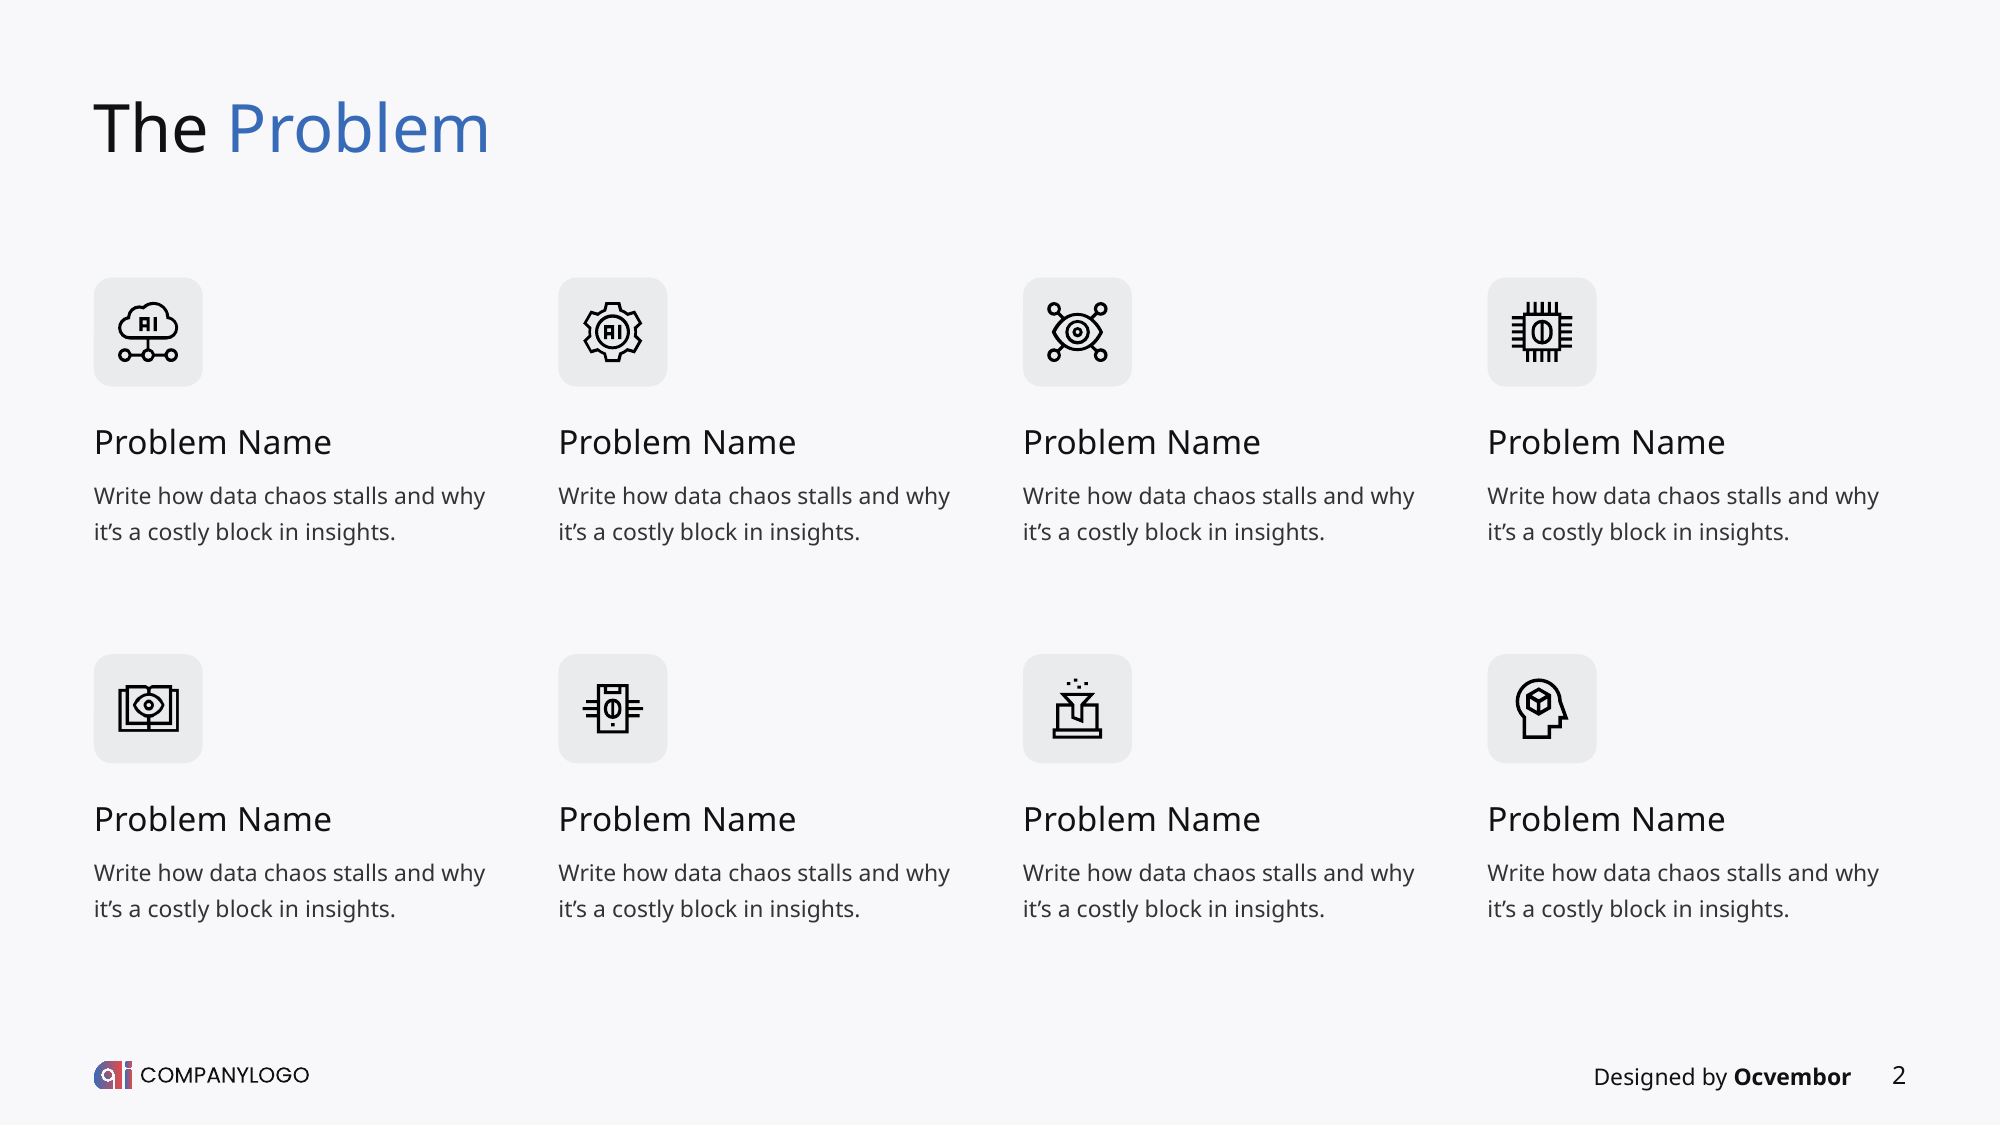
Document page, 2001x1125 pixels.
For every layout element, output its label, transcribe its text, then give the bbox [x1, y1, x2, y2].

text_box [1022, 654, 1132, 764]
text_box Write how data chaos stalls and why it’s a costly block in insights. [1022, 466, 1442, 553]
picture [117, 685, 179, 732]
text_box [93, 277, 203, 387]
text_box Problem Name [93, 782, 513, 843]
text_box Problem Name [93, 405, 513, 466]
text_box [583, 302, 643, 363]
text_box [558, 654, 668, 764]
title The Problem [93, 85, 1907, 167]
text_box [93, 654, 203, 764]
text_box Write how data chaos stalls and why it’s a costly block in insights. [1022, 843, 1442, 930]
text_box Problem Name [558, 405, 977, 466]
text_box Write how data chaos stalls and why it’s a costly block in insights. [1487, 843, 1906, 930]
text_box [1022, 277, 1132, 387]
text_box Write how data chaos stalls and why it’s a costly block in insights. [558, 466, 977, 553]
text_box [1511, 301, 1573, 362]
text_box [558, 277, 668, 387]
text_box [1052, 692, 1103, 739]
text_box Write how data chaos stalls and why it’s a costly block in insights. [1487, 466, 1906, 553]
text_box [1047, 302, 1108, 363]
text_box Problem Name [558, 782, 977, 843]
text_box [1487, 654, 1597, 764]
text_box [118, 301, 179, 363]
text_box [1487, 277, 1597, 387]
text_box Problem Name [1022, 405, 1442, 466]
text_box Problem Name [1487, 405, 1906, 466]
text_box [582, 684, 644, 734]
text_box Write how data chaos stalls and why it’s a costly block in insights. [558, 843, 977, 930]
text_box Problem Name [1022, 782, 1442, 843]
text_box [1515, 678, 1569, 739]
text_box Problem Name [1487, 782, 1906, 843]
text_box Write how data chaos stalls and why it’s a costly block in insights. [93, 843, 513, 930]
text_box Write how data chaos stalls and why it’s a costly block in insights. [93, 466, 513, 553]
